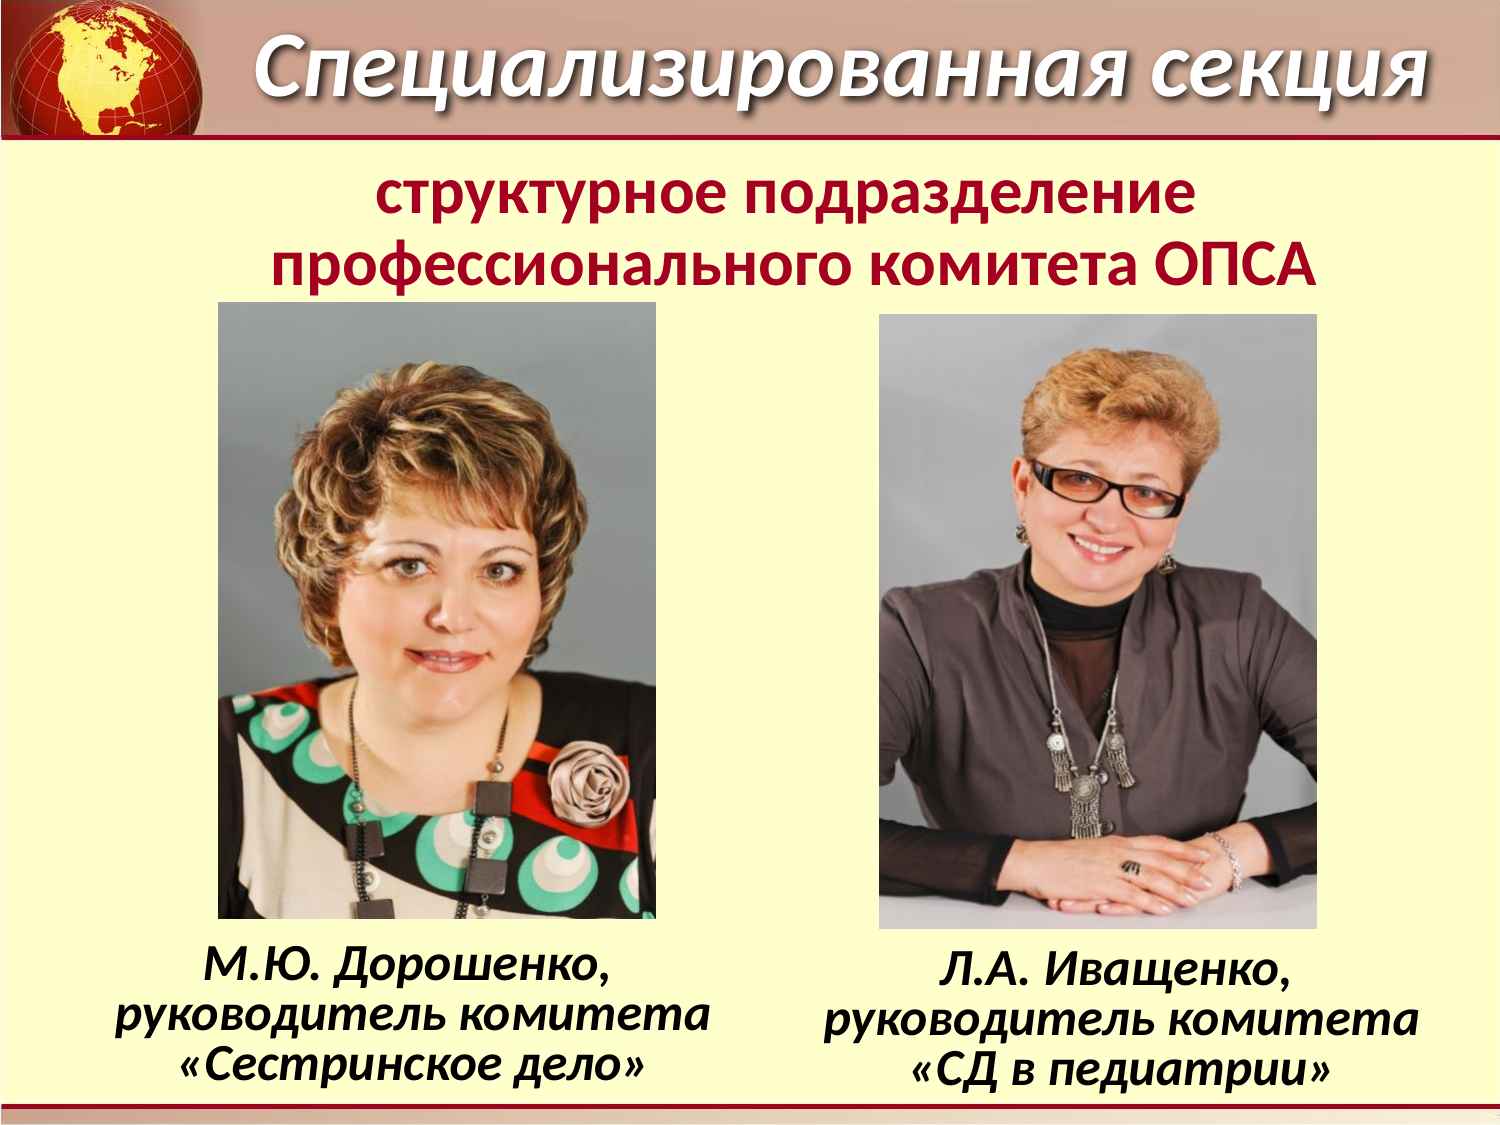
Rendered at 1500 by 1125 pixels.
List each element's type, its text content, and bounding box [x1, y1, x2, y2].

picture [0, 0, 1500, 1125]
text_box Л.А. Иващенко, руководитель комитета «СД в педиатрии» [785, 937, 1459, 1103]
text_box М.Ю. Дорошенко, руководитель комитета «Сестринское дело» [76, 933, 750, 1099]
text_box структурное подразделение профессионального комитета ОПСА [53, 148, 1500, 308]
text_box Специализированная секция [177, 7, 1500, 124]
